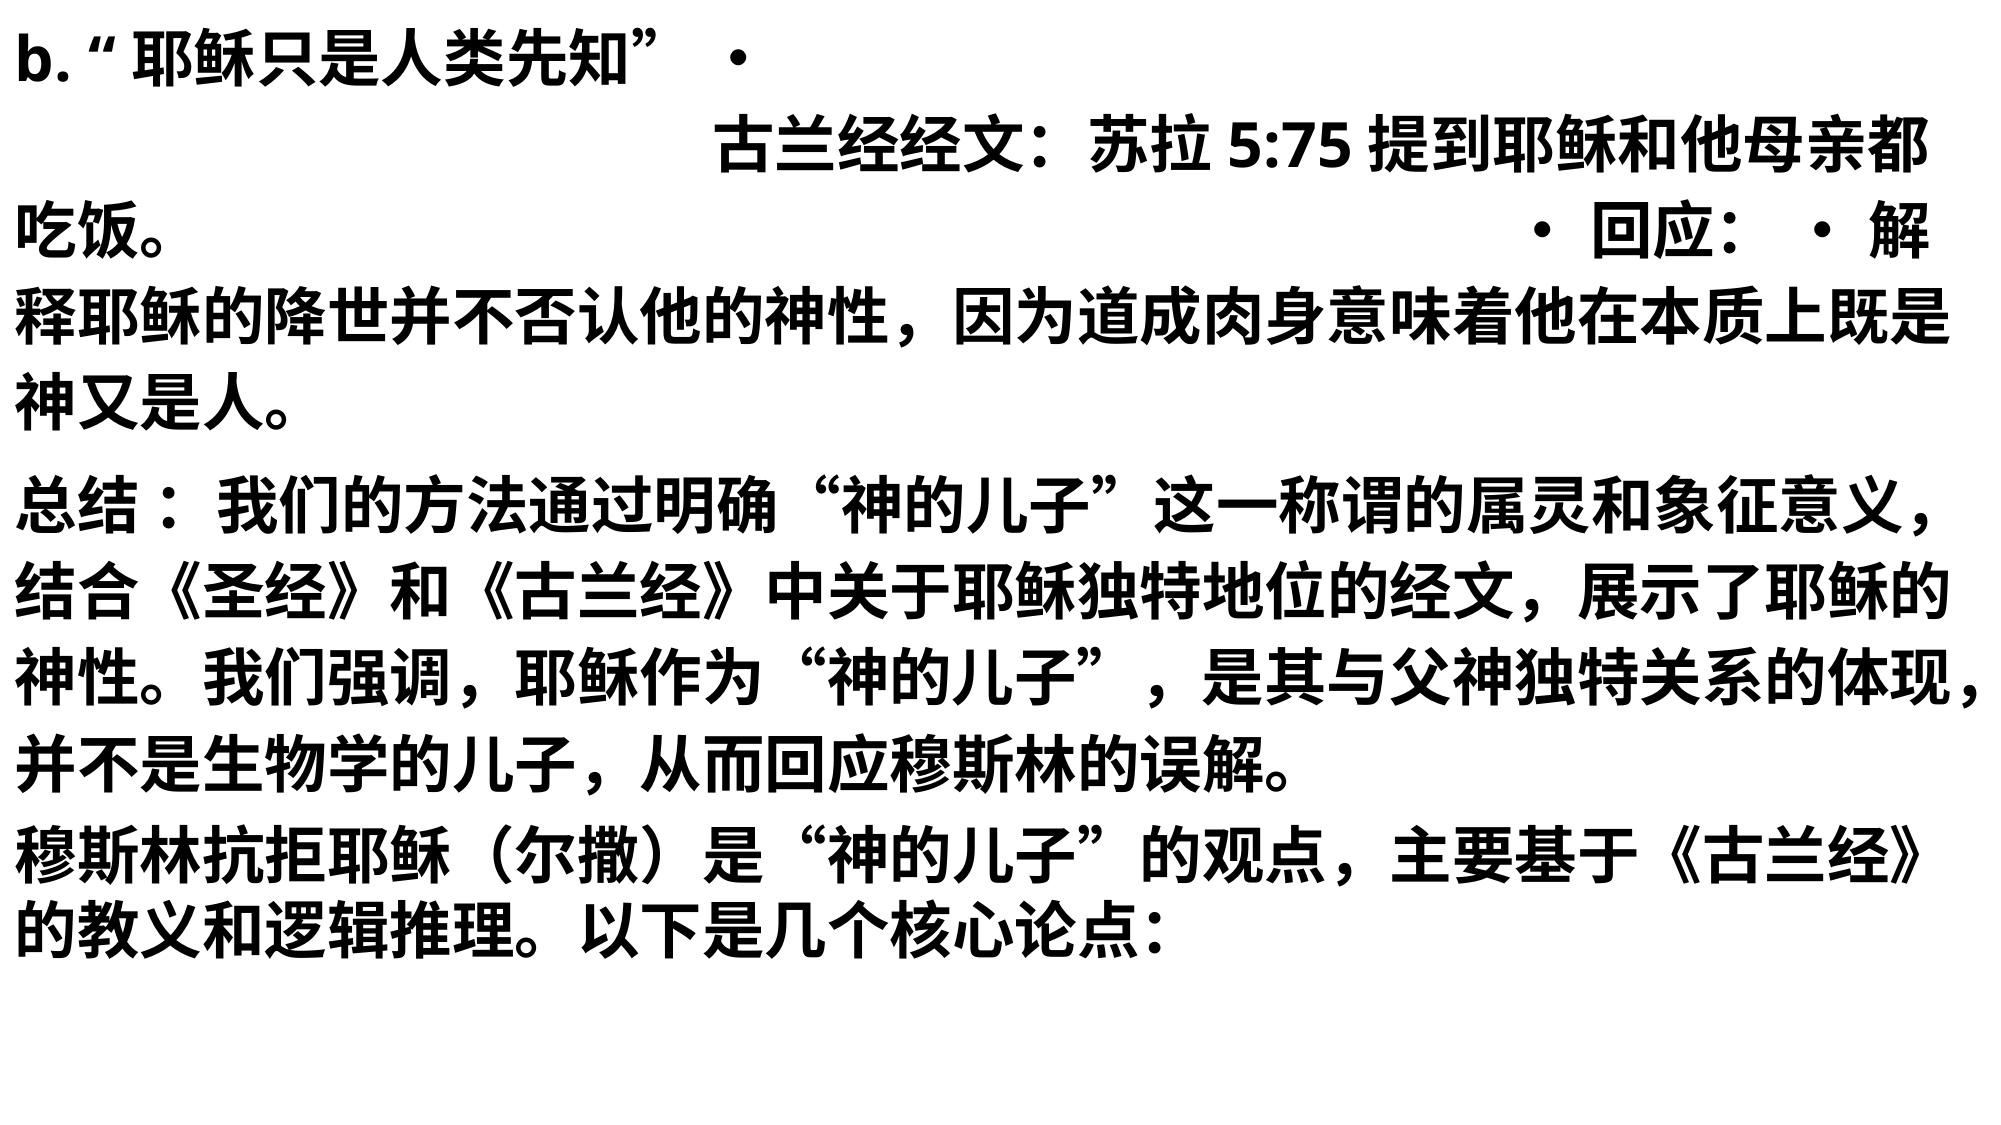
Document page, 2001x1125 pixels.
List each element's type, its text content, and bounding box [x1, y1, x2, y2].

text_box b. “耶稣只是人类先知” • 古兰经经文：苏拉5:75提到耶稣和他母亲都吃饭。 • 回应： • 解释耶稣的降世并不否认他的神性，因为道成肉身意味着他在本质上既是神又是人。 总结 ：我们的方法通过明确“神的儿子”这一称谓的属灵和象征意义，结合《圣经》和《古兰经》中关于耶稣独特地位的经文，展示了耶稣的神性。我们强调，耶稣作为“神的儿子”，是其与父神独特关系的体现，并不是生物学的儿子，从而回应穆斯林的误解。 穆斯林抗拒耶稣（尔撒）是“神的儿子”的观点，主要基于《古兰经》的教义和逻辑推理。以下是几个核心论点： [0, 0, 2000, 974]
